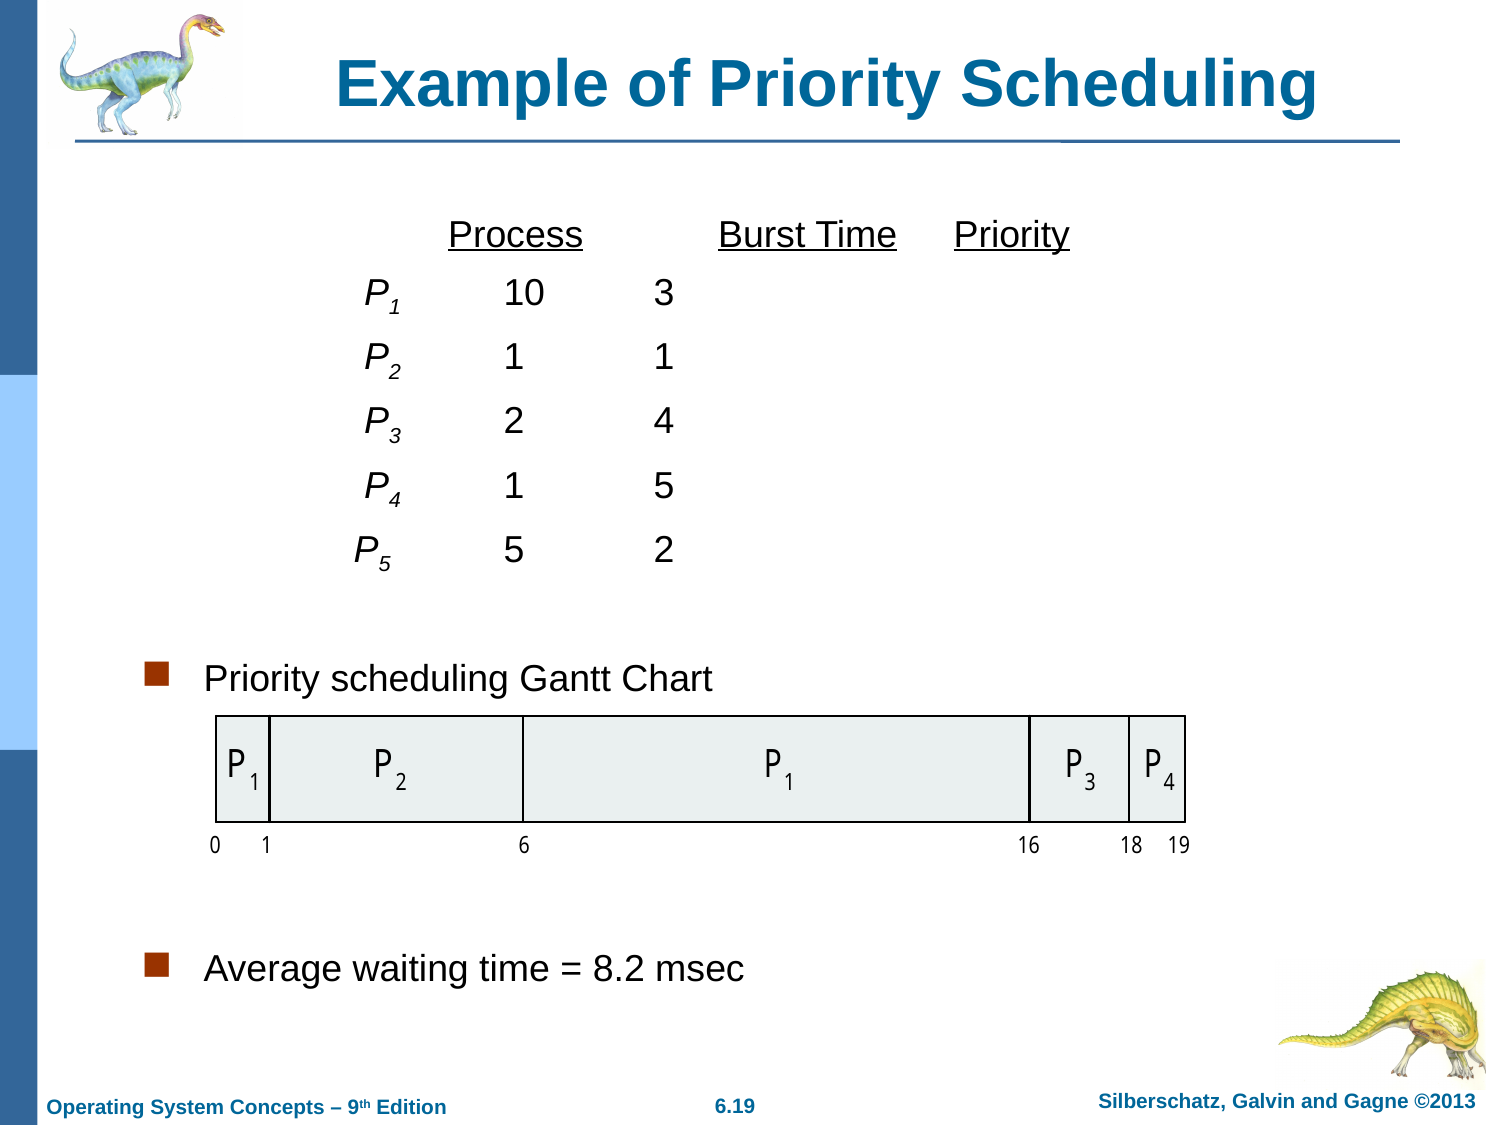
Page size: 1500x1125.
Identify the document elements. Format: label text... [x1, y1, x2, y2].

picture [46, 0, 243, 149]
picture [1275, 1005, 1486, 1090]
title Example of Priority Scheduling [230, 33, 1425, 128]
list ProcessA arri Burst TimeT Priority P1 10 3 P2 1 1 P3 2 4 P4 1 5 P5 5 2 Priority scheduling Gantt Chart Average waiting time = 8.2 msec [132, 202, 1500, 1005]
picture [206, 712, 1201, 859]
